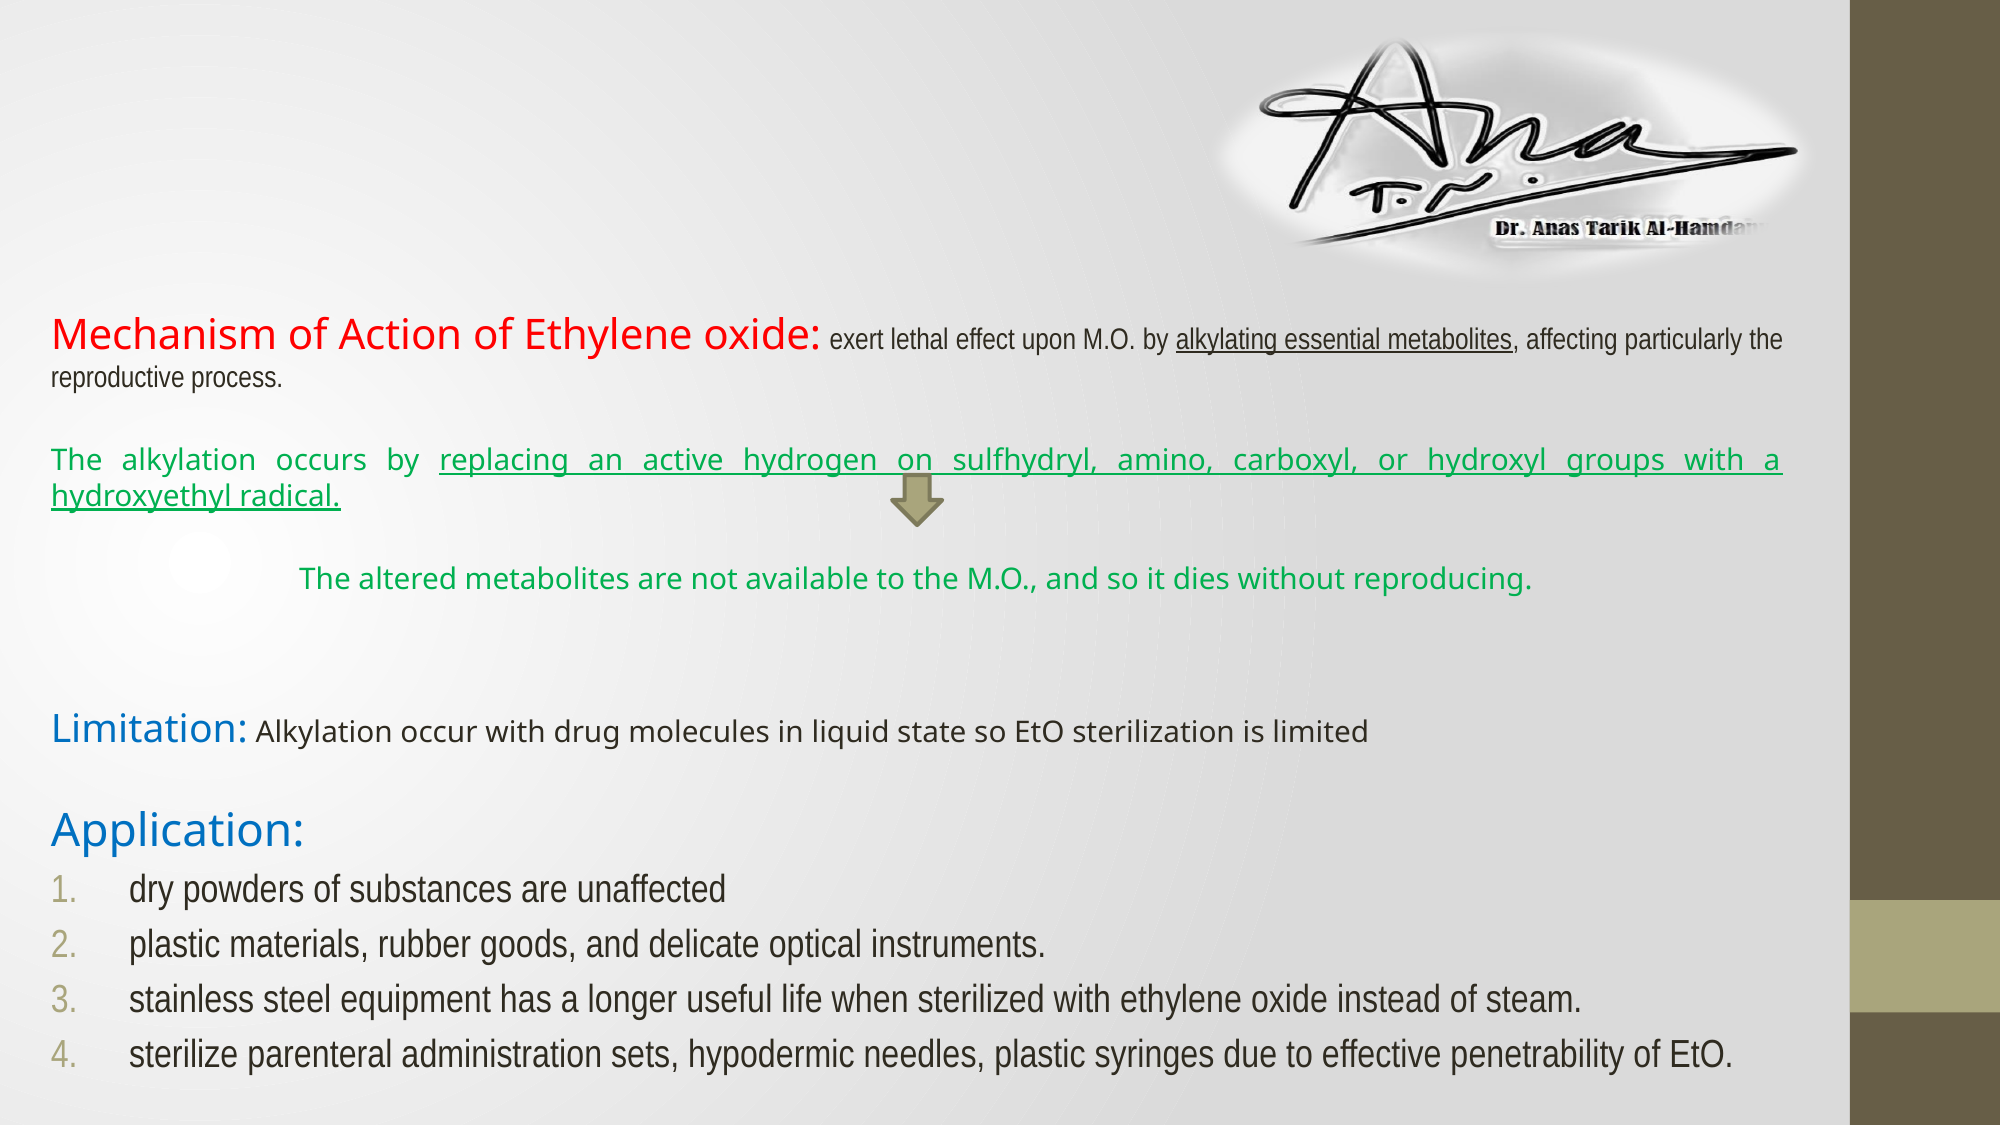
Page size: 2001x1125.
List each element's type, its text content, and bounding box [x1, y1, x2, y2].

text_box [890, 472, 945, 528]
list Mechanism of Action of Ethylene oxide: exert lethal effect upon M.O. by alkylating essential metabolites, affecting particularly the reproductive process. The alkylation occurs by replacing an active hydrogen on sulfhydryl, amino, carboxyl, or hydroxyl groups with a hydroxyethyl radical. The altered metabolites are not available to the M.O., and so it dies without reproducing. Limitation: Alkylation occur with drug molecules in liquid state so EtO sterilization is limited Application: dry powders of substances are unaffected plastic materials, rubber goods, and delicate optical instruments. stainless steel equipment has a longer useful life when sterilized with ethylene oxide instead of steam. sterilize parenteral administration sets, hypodermic needles, plastic syringes due to effective penetrability of EtO. [35, 299, 1799, 1100]
picture [1198, 24, 1825, 288]
